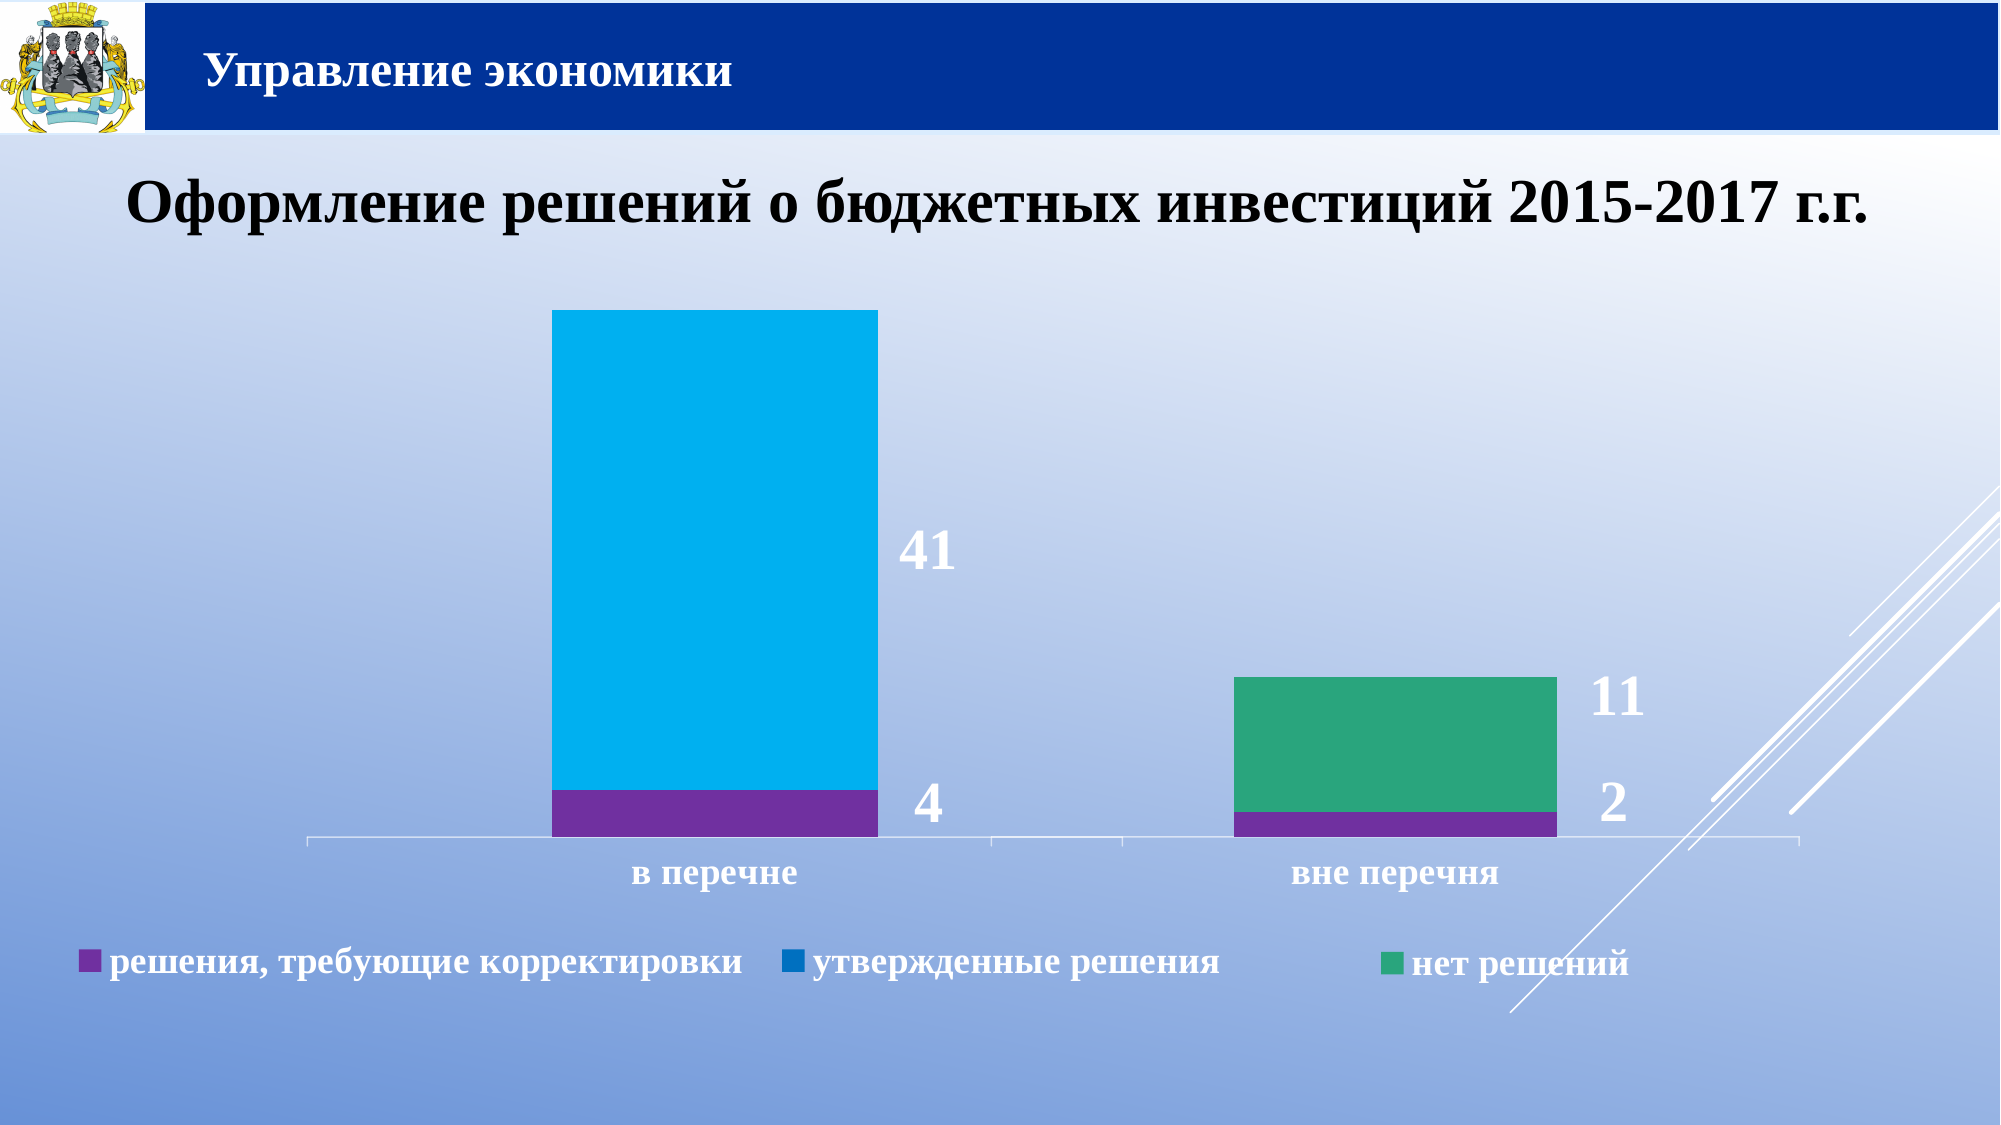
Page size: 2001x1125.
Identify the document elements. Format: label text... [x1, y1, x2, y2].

chart [48, 207, 1801, 1023]
picture [0, 2, 145, 133]
text_box Оформление решений о бюджетных инвестиций 2015-2017 г.г. [18, 153, 1978, 243]
text_box Управление экономики [0, 0, 2000, 134]
